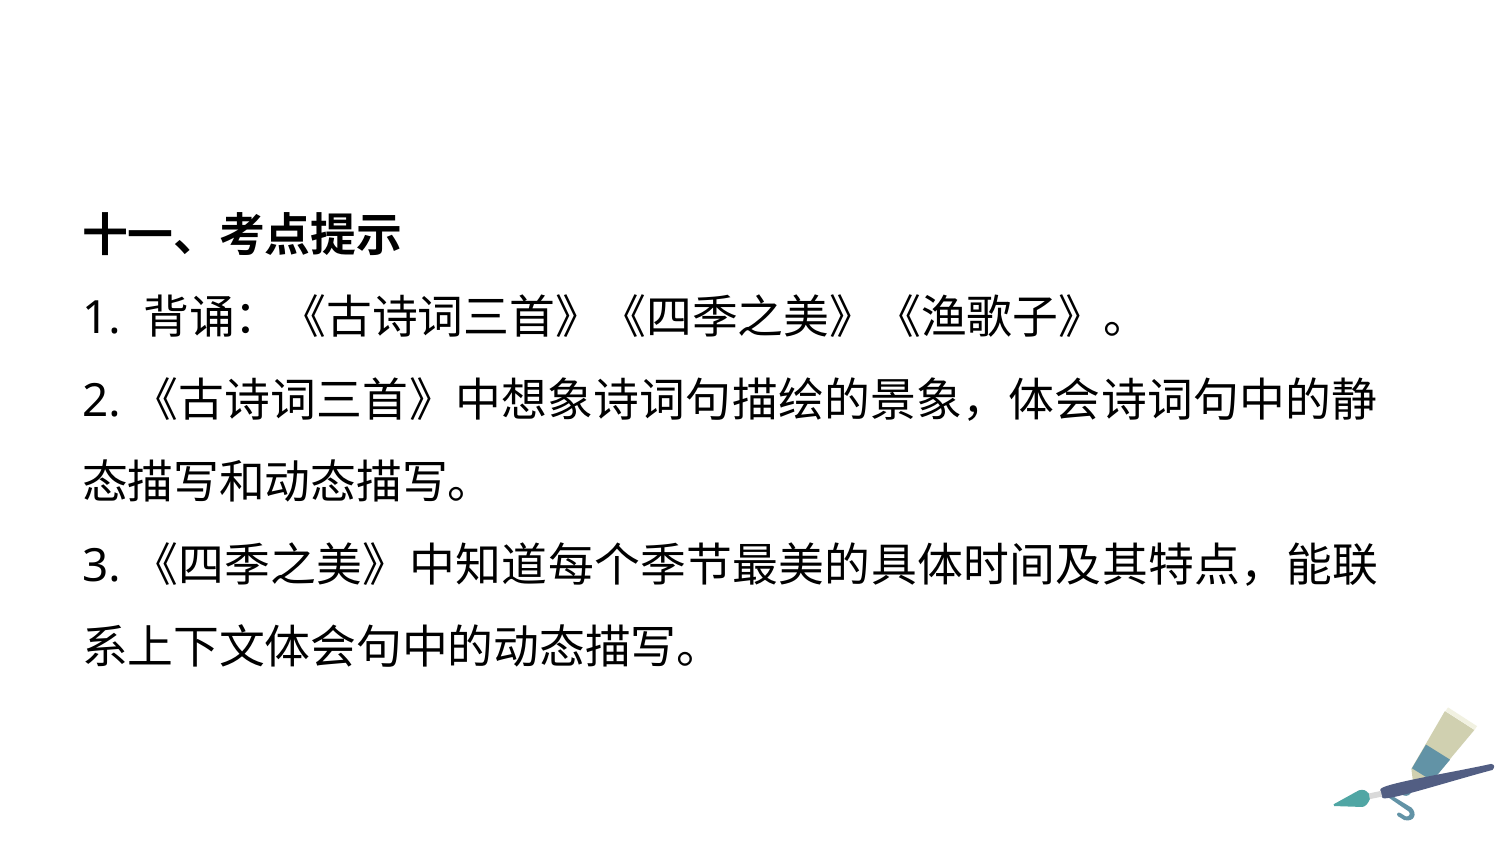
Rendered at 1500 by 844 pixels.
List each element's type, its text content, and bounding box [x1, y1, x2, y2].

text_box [1358, 708, 1481, 844]
text_box 十一、考点提示 1. 背诵：《古诗词三首》《四季之美》《渔歌子》。 2.《古诗词三首》中想象诗词句描绘的景象，体会诗词句中的静态描写和动态描写。 3.《四季之美》中知道每个季节最美的具体时间及其特点，能联系上下文体会句中的动态描写。 [67, 170, 1394, 681]
